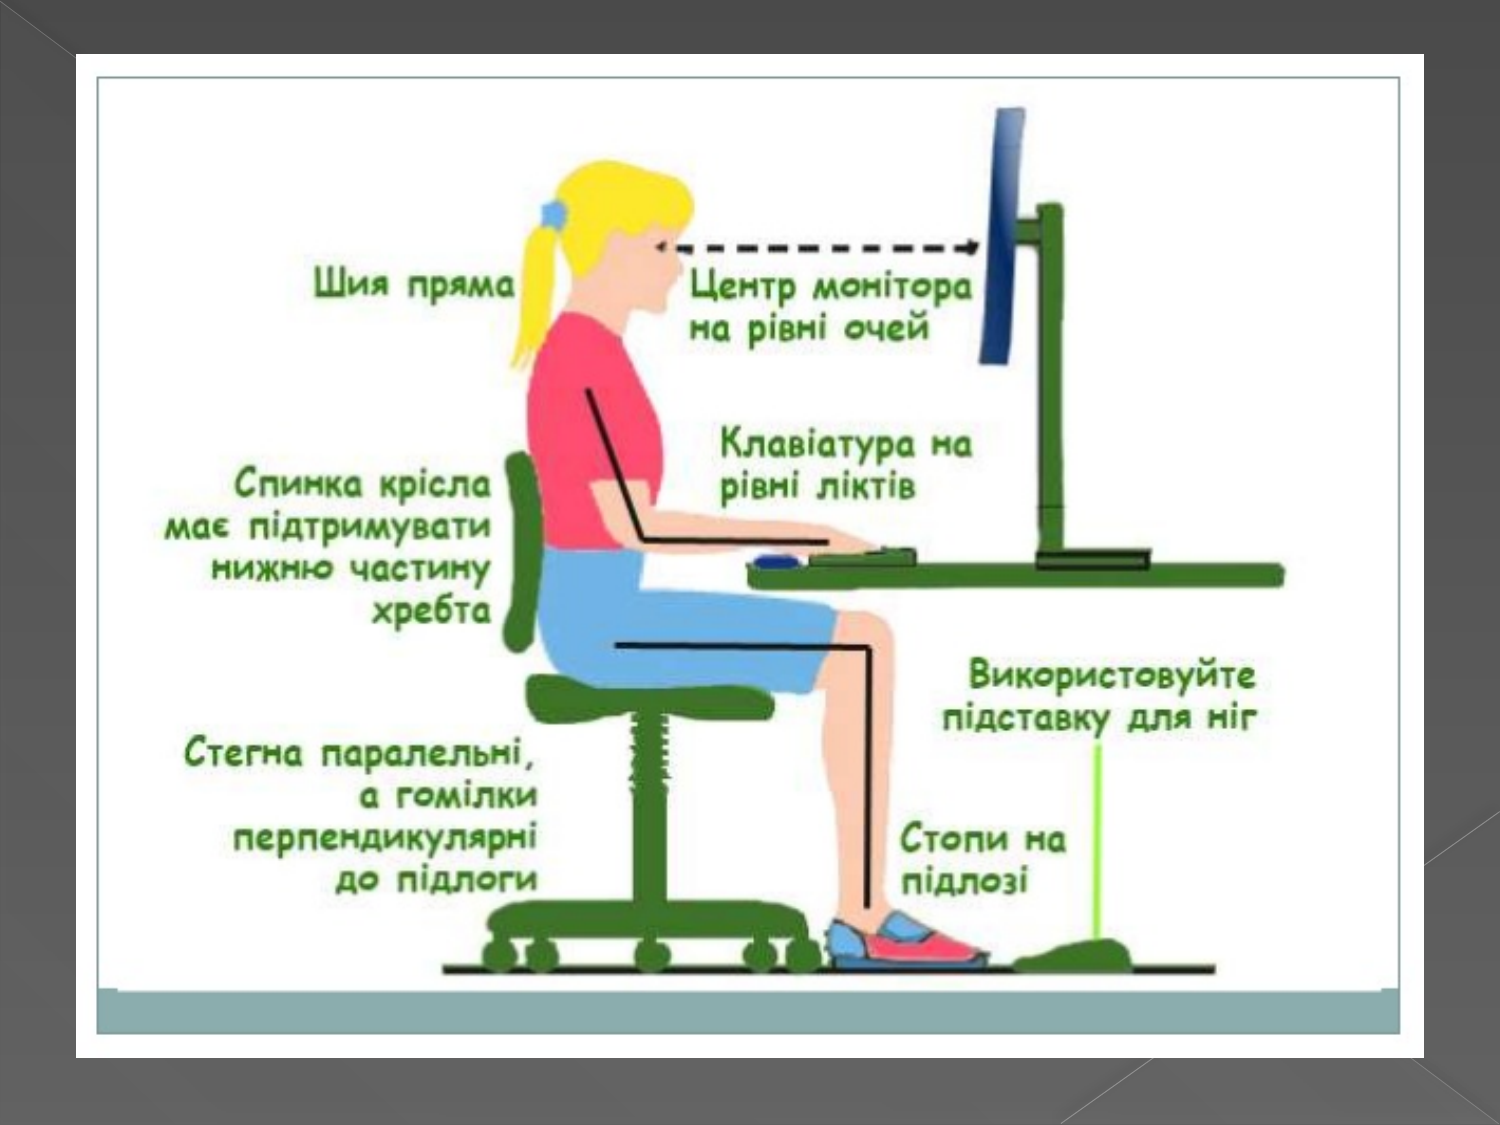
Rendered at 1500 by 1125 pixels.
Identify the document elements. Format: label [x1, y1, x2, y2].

list [76, 54, 1424, 1059]
